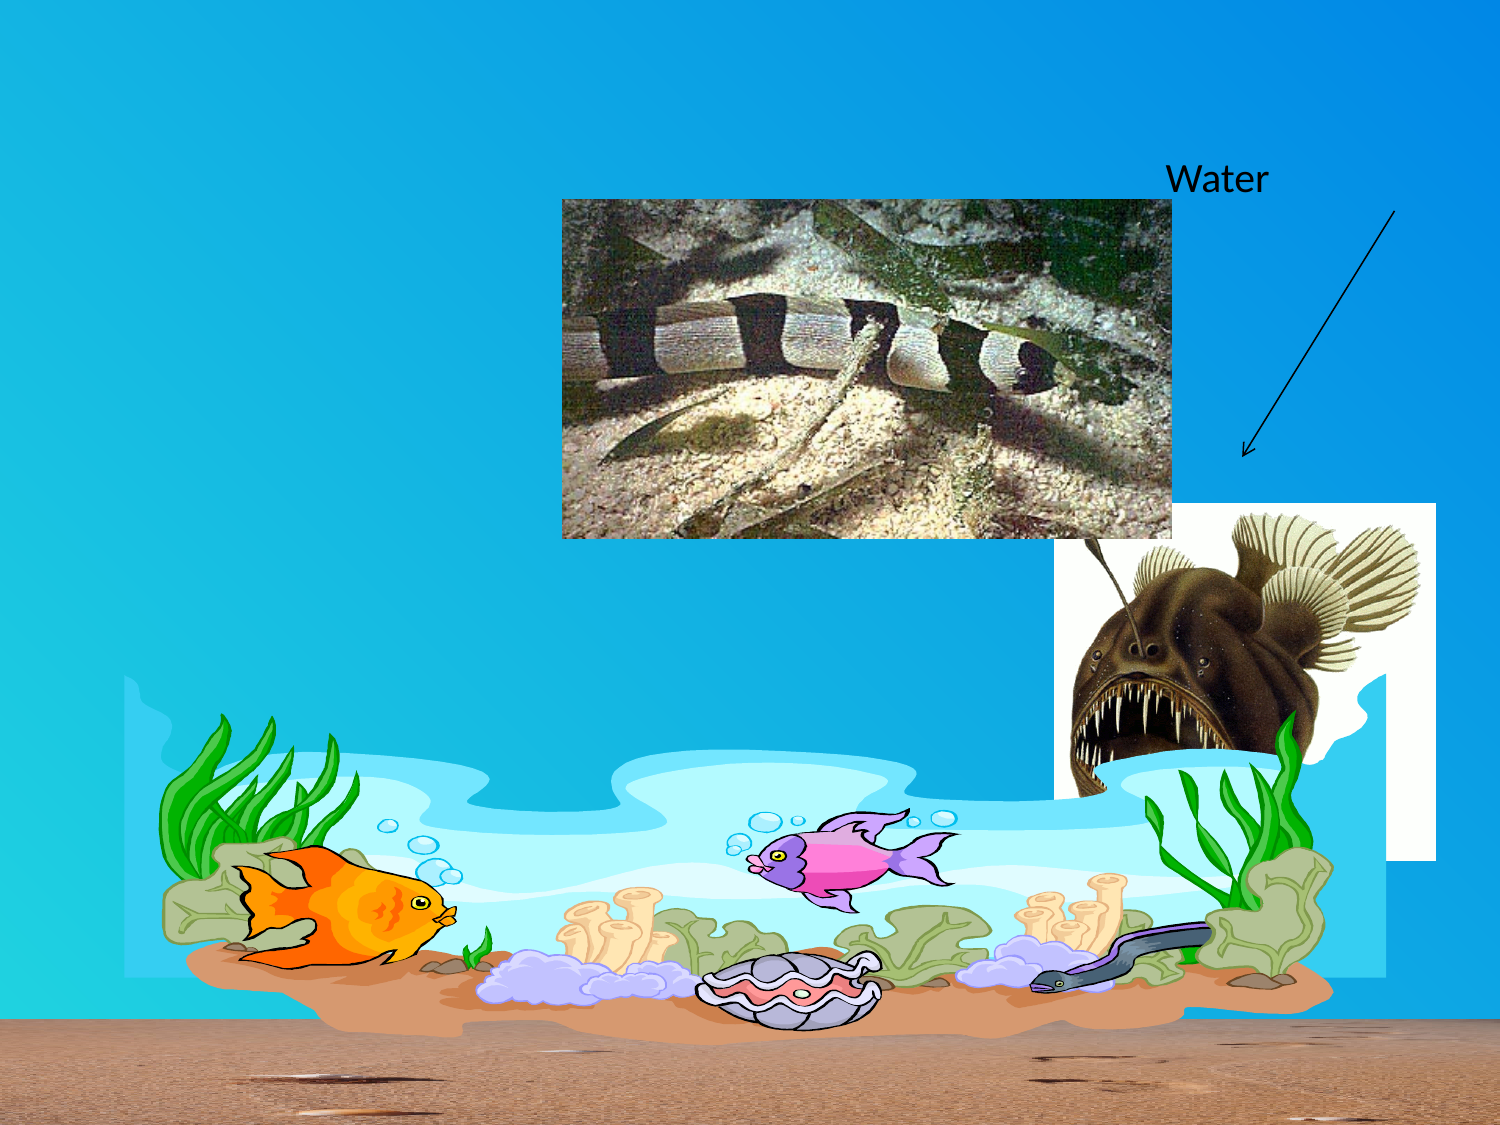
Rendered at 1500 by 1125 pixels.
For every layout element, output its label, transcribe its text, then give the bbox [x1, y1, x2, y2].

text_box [1195, 257, 1442, 411]
title Water [773, 58, 1500, 293]
picture [0, 0, 1500, 1125]
